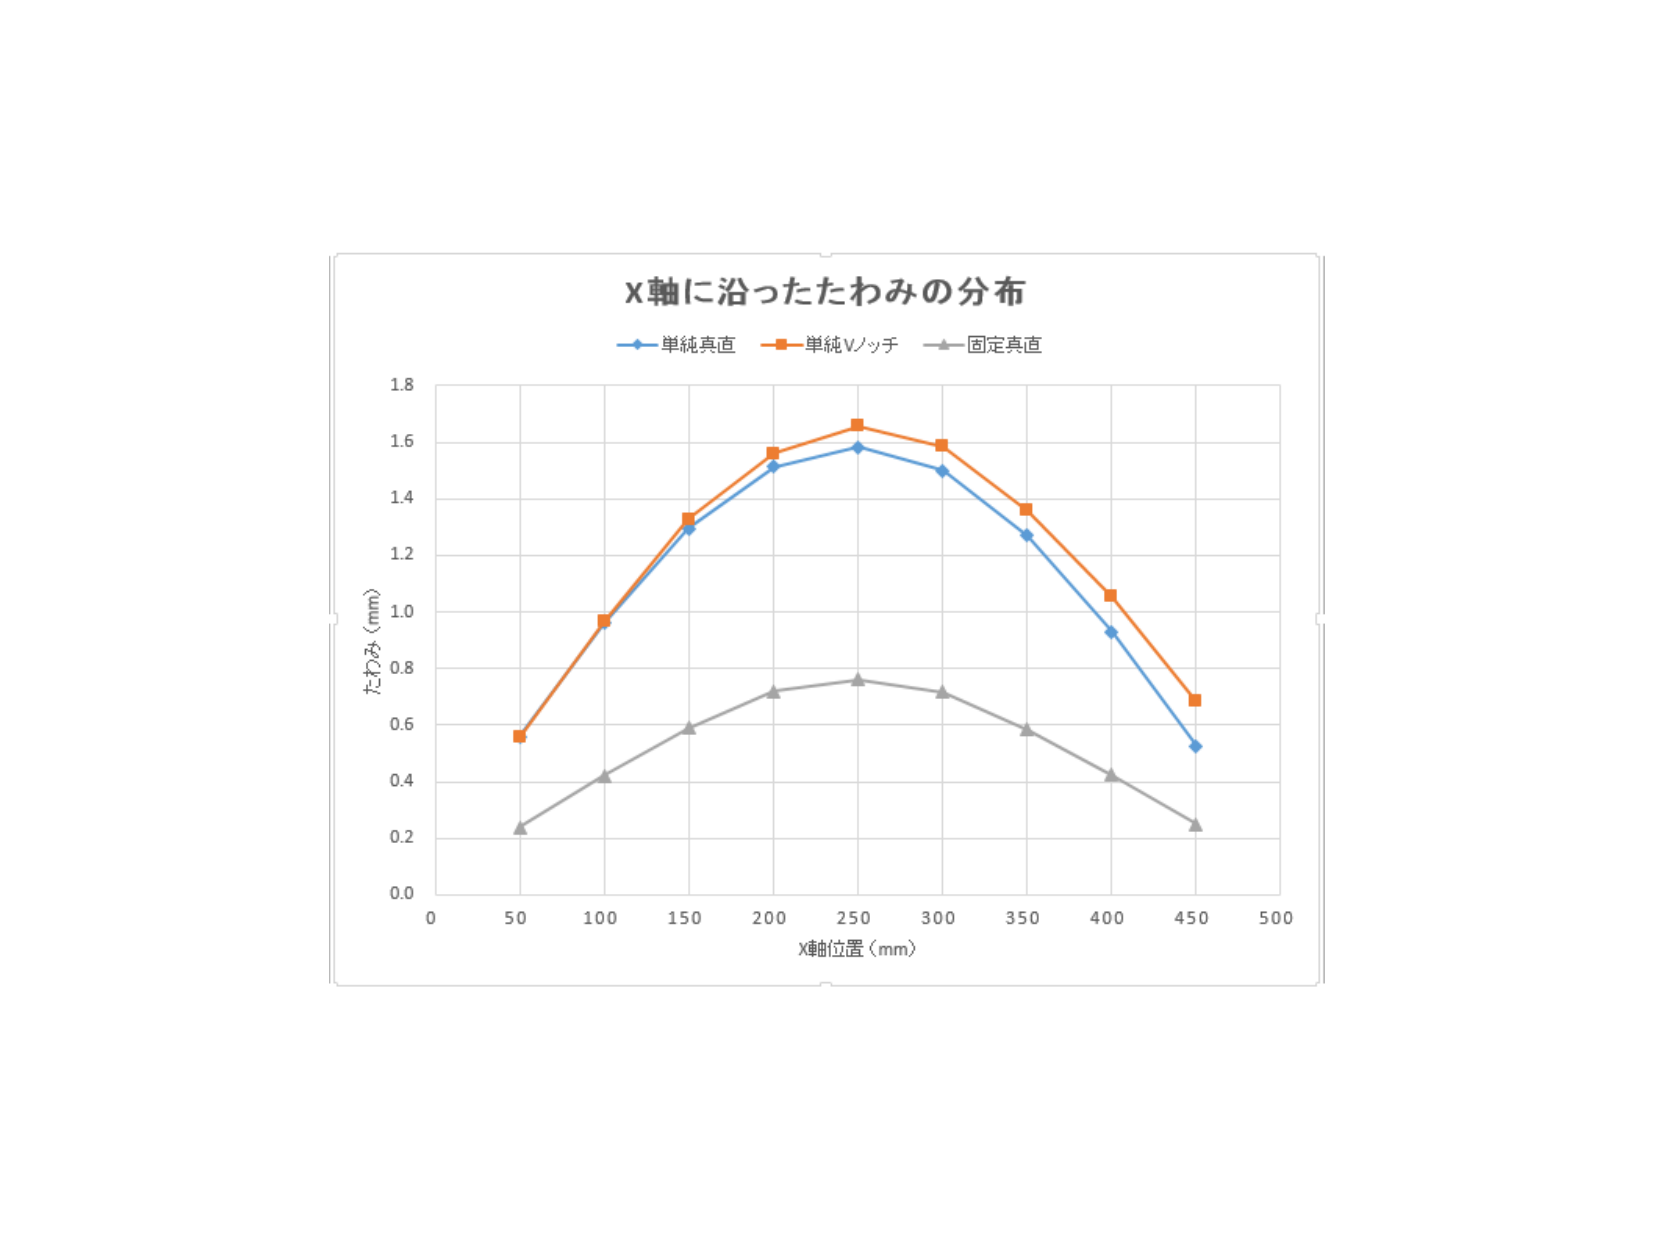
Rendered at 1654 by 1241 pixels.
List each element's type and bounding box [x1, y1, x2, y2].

picture [328, 250, 1325, 990]
